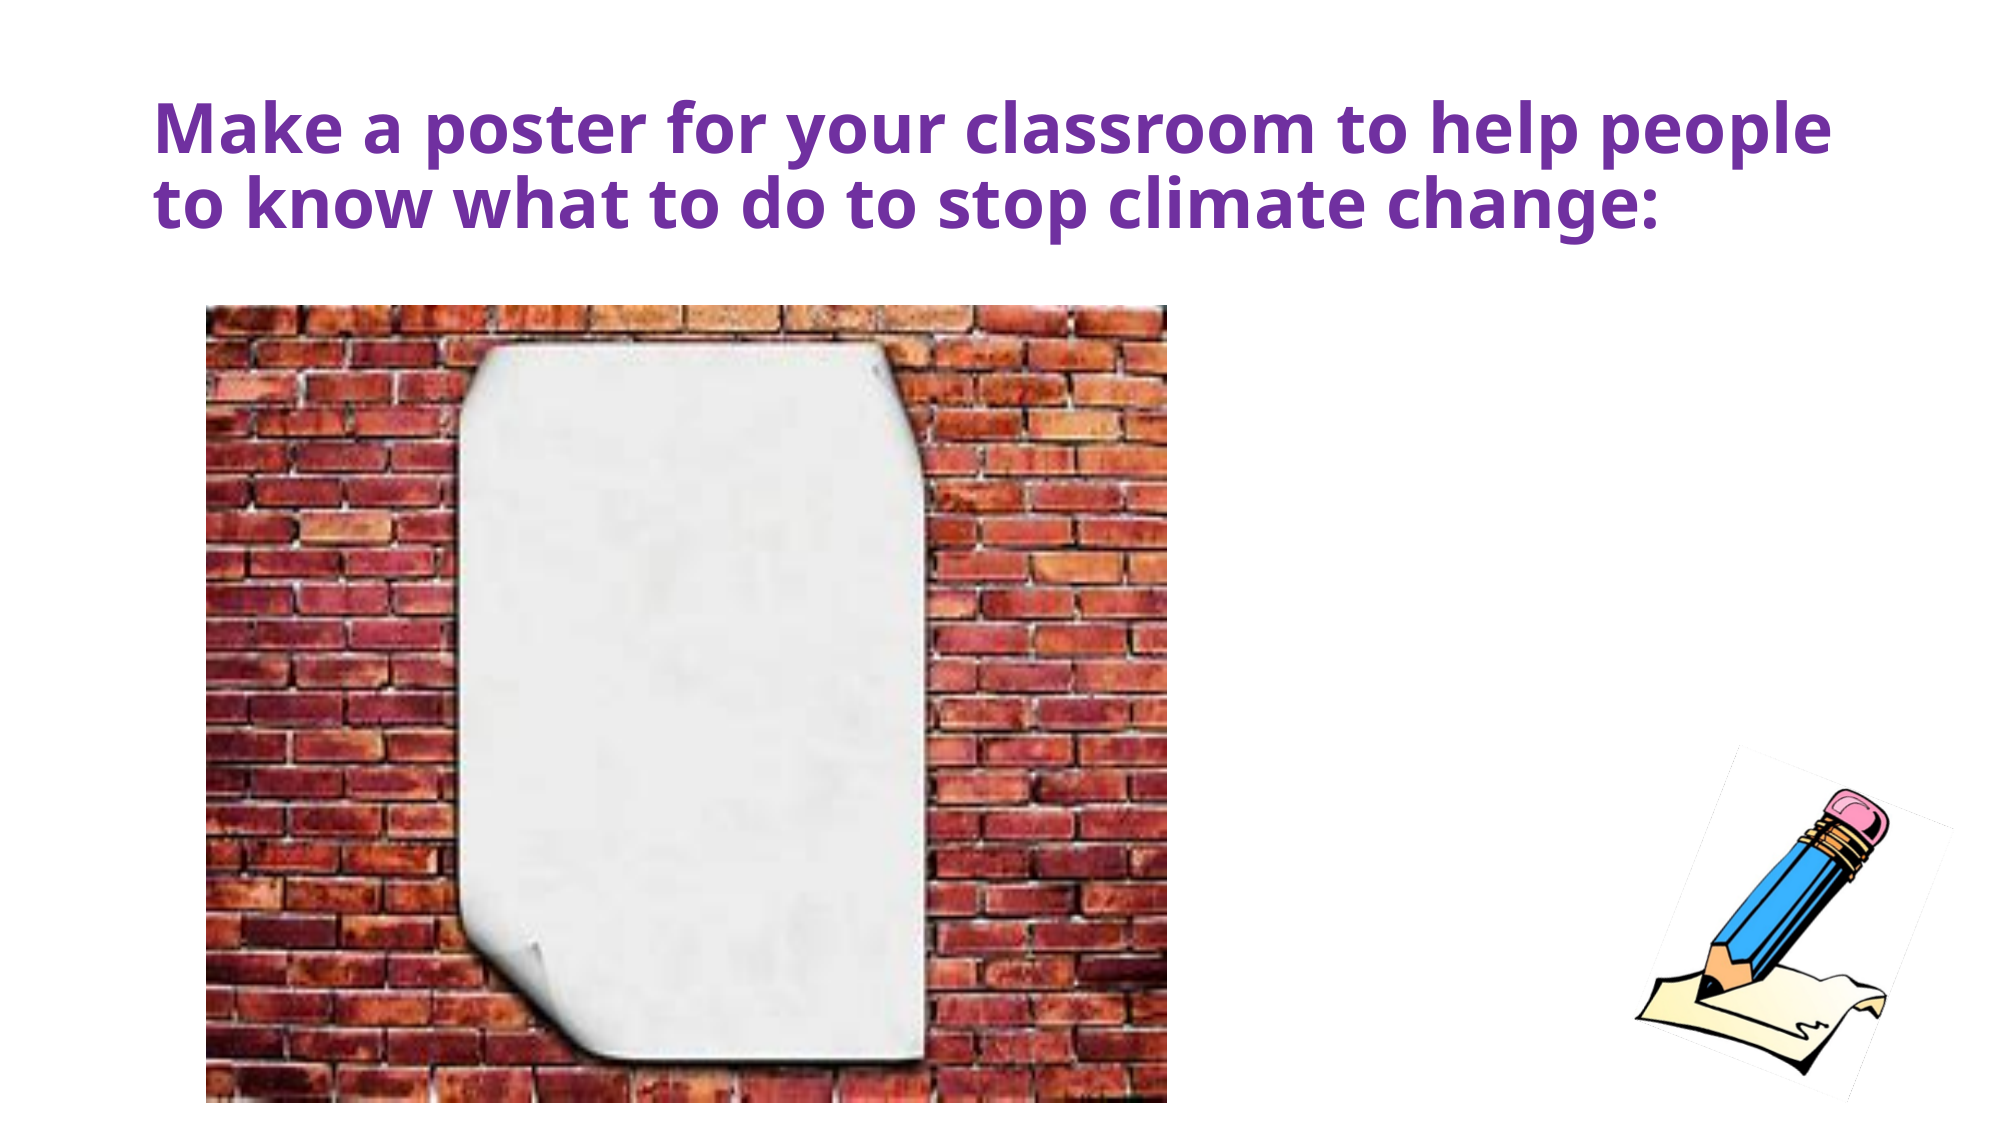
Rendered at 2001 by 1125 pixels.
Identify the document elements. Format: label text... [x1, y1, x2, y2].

picture [206, 305, 1167, 1103]
title Make a poster for your classroom to help people to know what to do to stop climate change: [137, 59, 1863, 278]
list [1632, 744, 1955, 1103]
